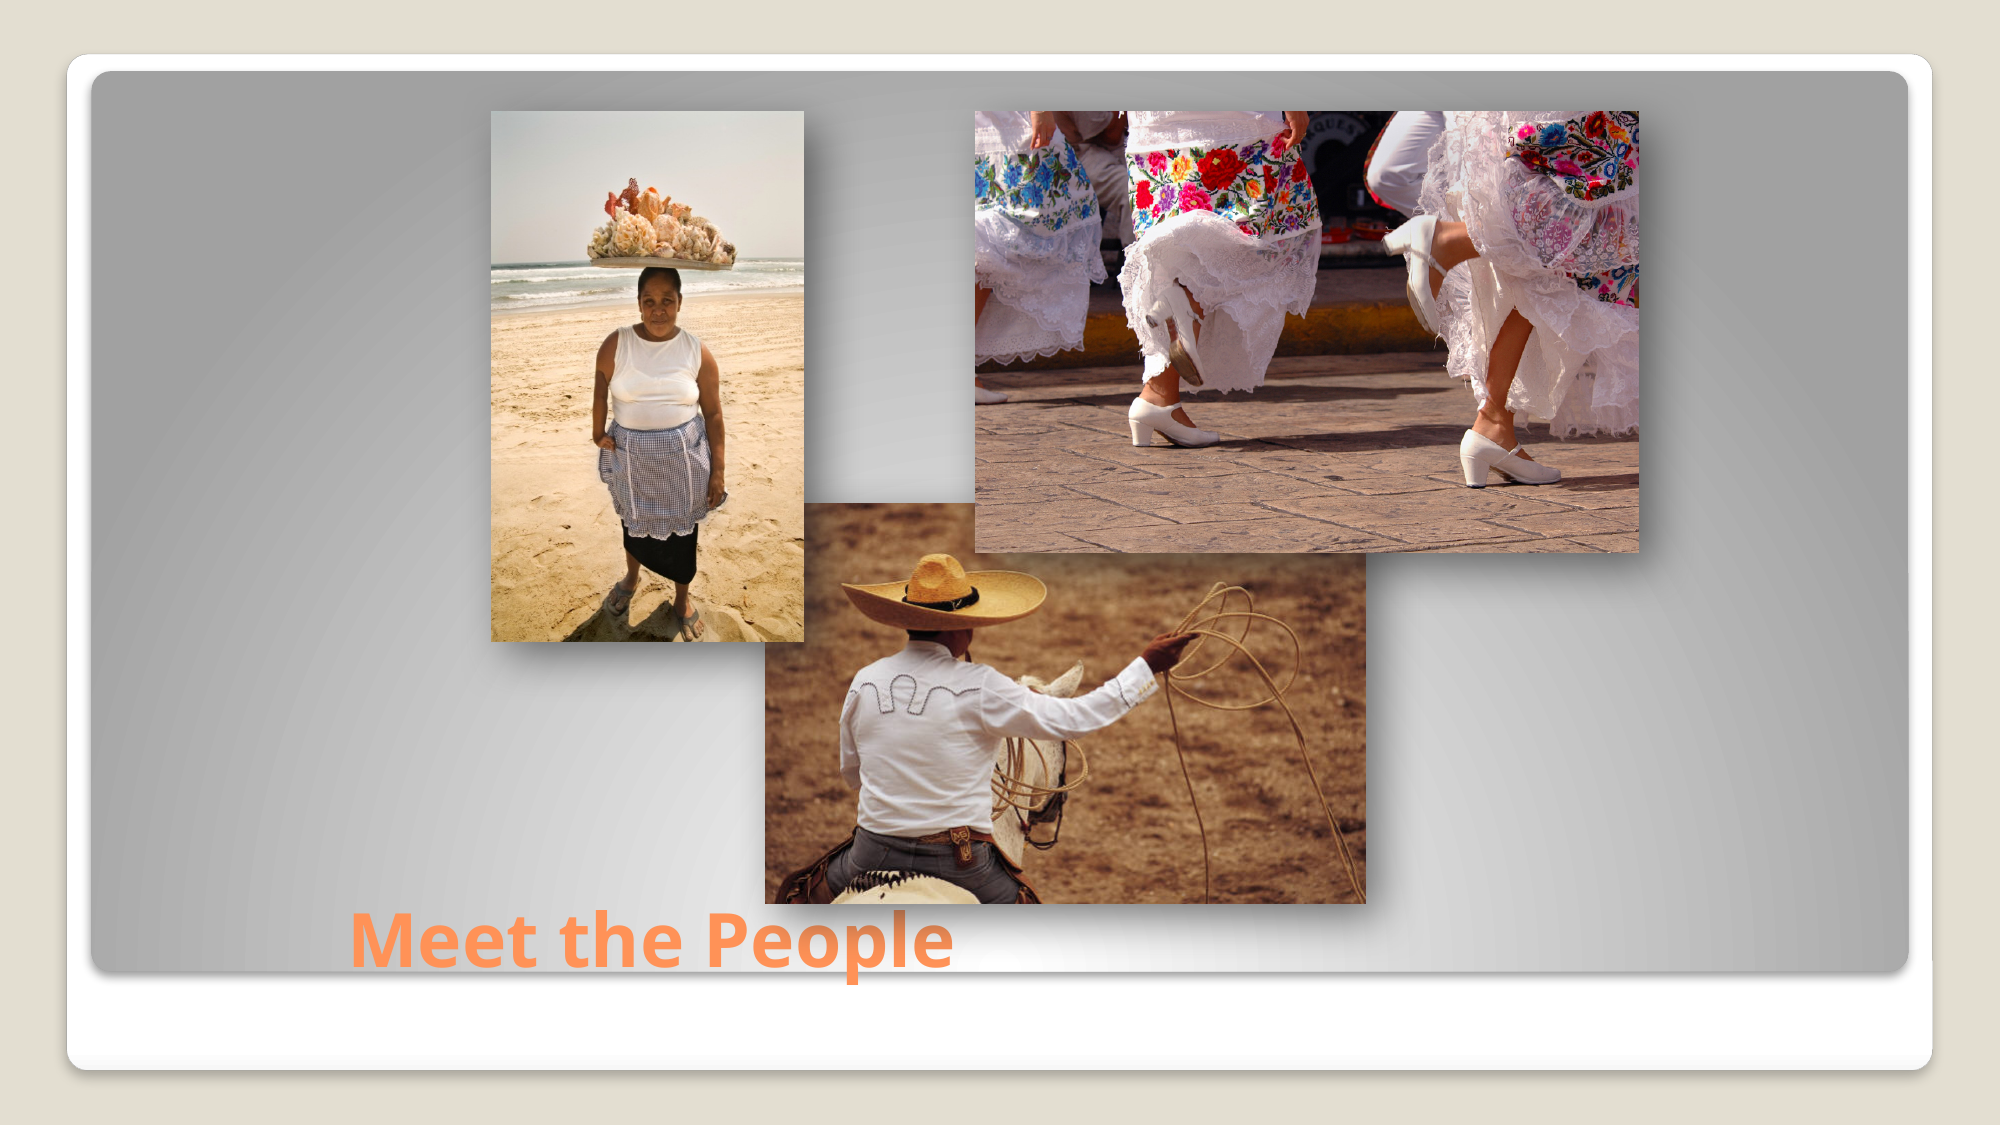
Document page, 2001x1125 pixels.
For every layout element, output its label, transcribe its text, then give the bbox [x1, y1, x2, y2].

picture [491, 111, 1640, 905]
title Meet the People [332, 825, 1639, 990]
